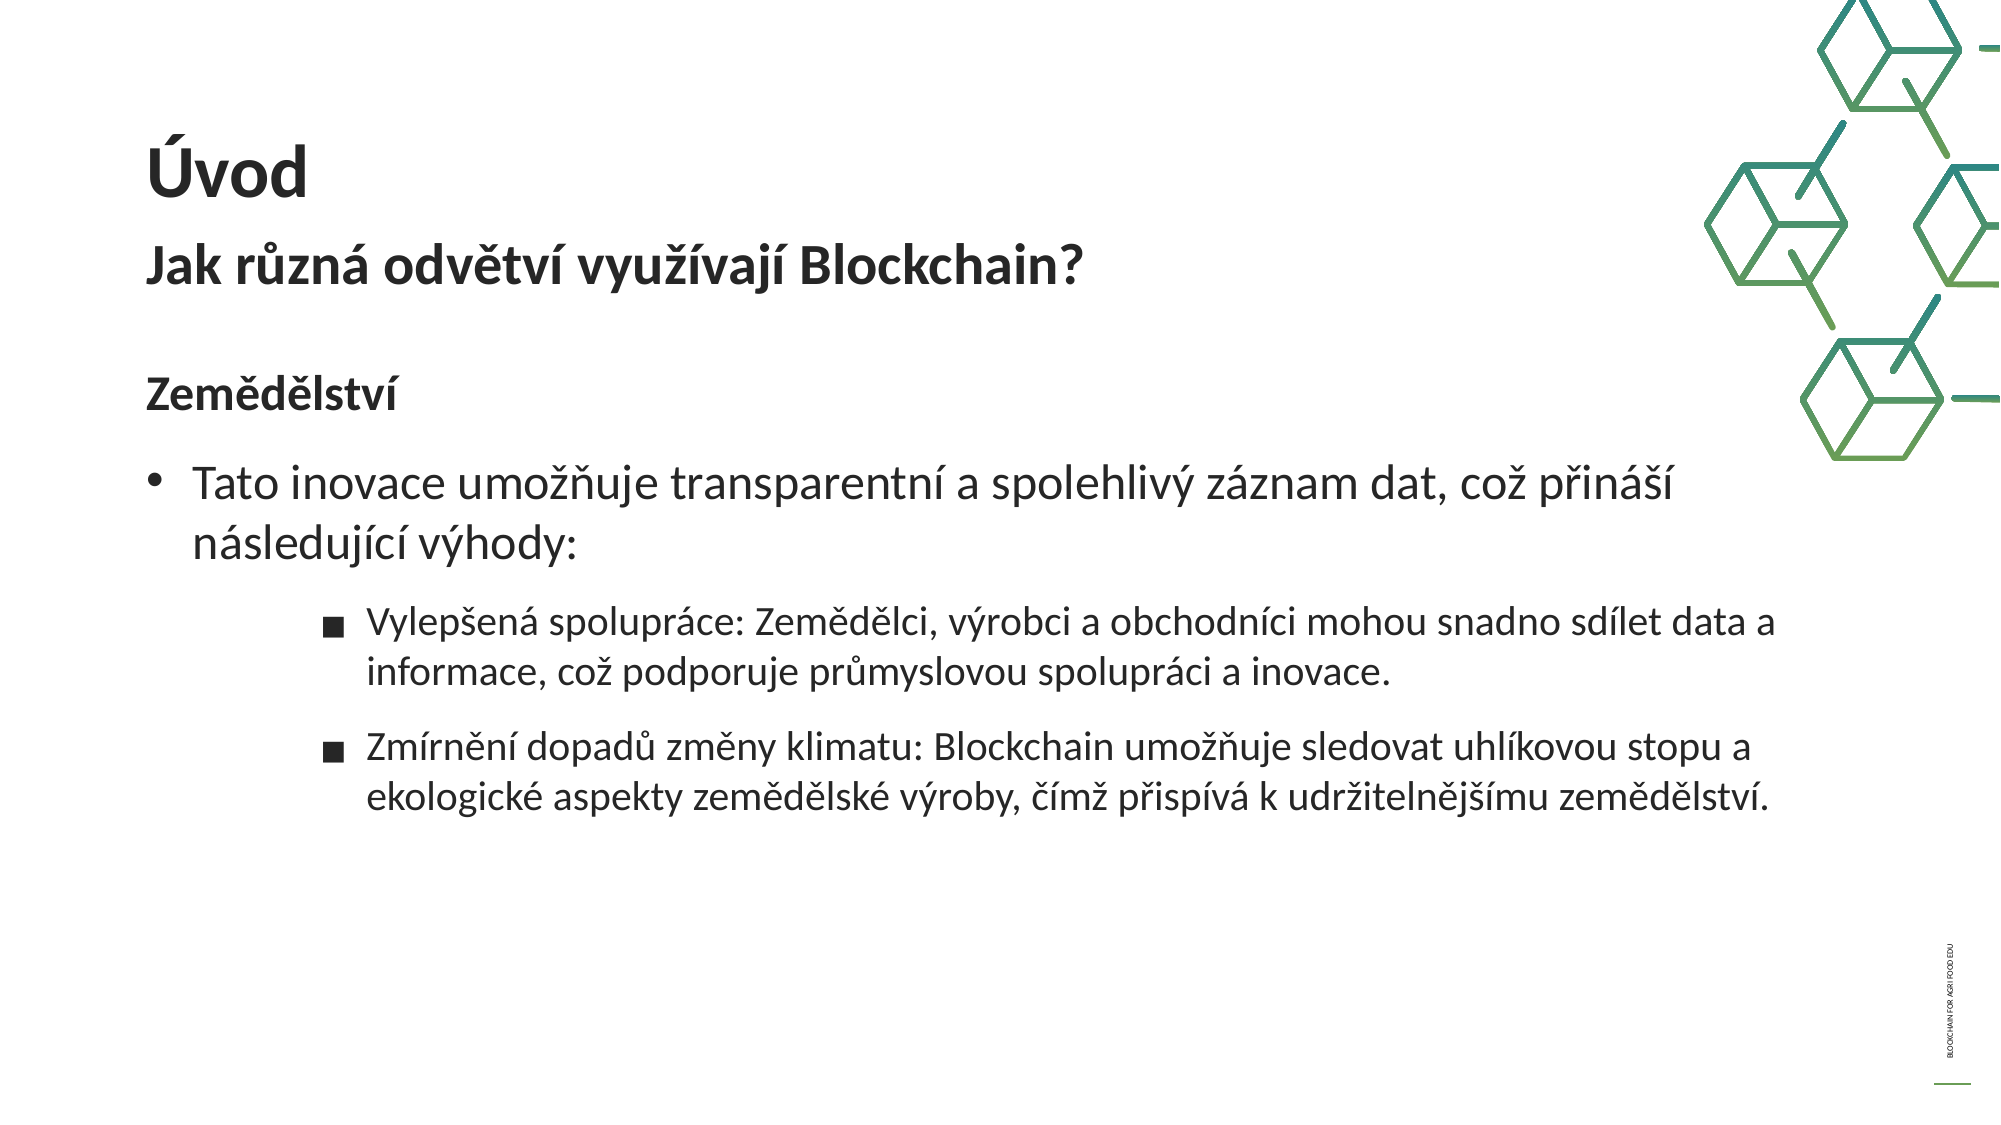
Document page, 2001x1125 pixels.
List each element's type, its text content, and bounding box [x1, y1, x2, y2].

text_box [1703, 0, 2000, 462]
list Úvod Jak různá odvětví využívají Blockchain? [130, 124, 1698, 337]
list Zemědělství Tato inovace umožňuje transparentní a spolehlivý záznam dat, což přináší následující výhody: Vylepšená spolupráce: Zemědělci, výrobci a obchodníci mohou snadno sdílet data a informace, což podporuje průmyslovou spolupráci a inovace. Zmírnění dopadů změny klimatu: Blockchain umožňuje sledovat uhlíkovou stopu a ekologické aspekty zemědělské výroby, čímž přispívá k udržitelnějšímu zemědělství. [130, 348, 1869, 1080]
